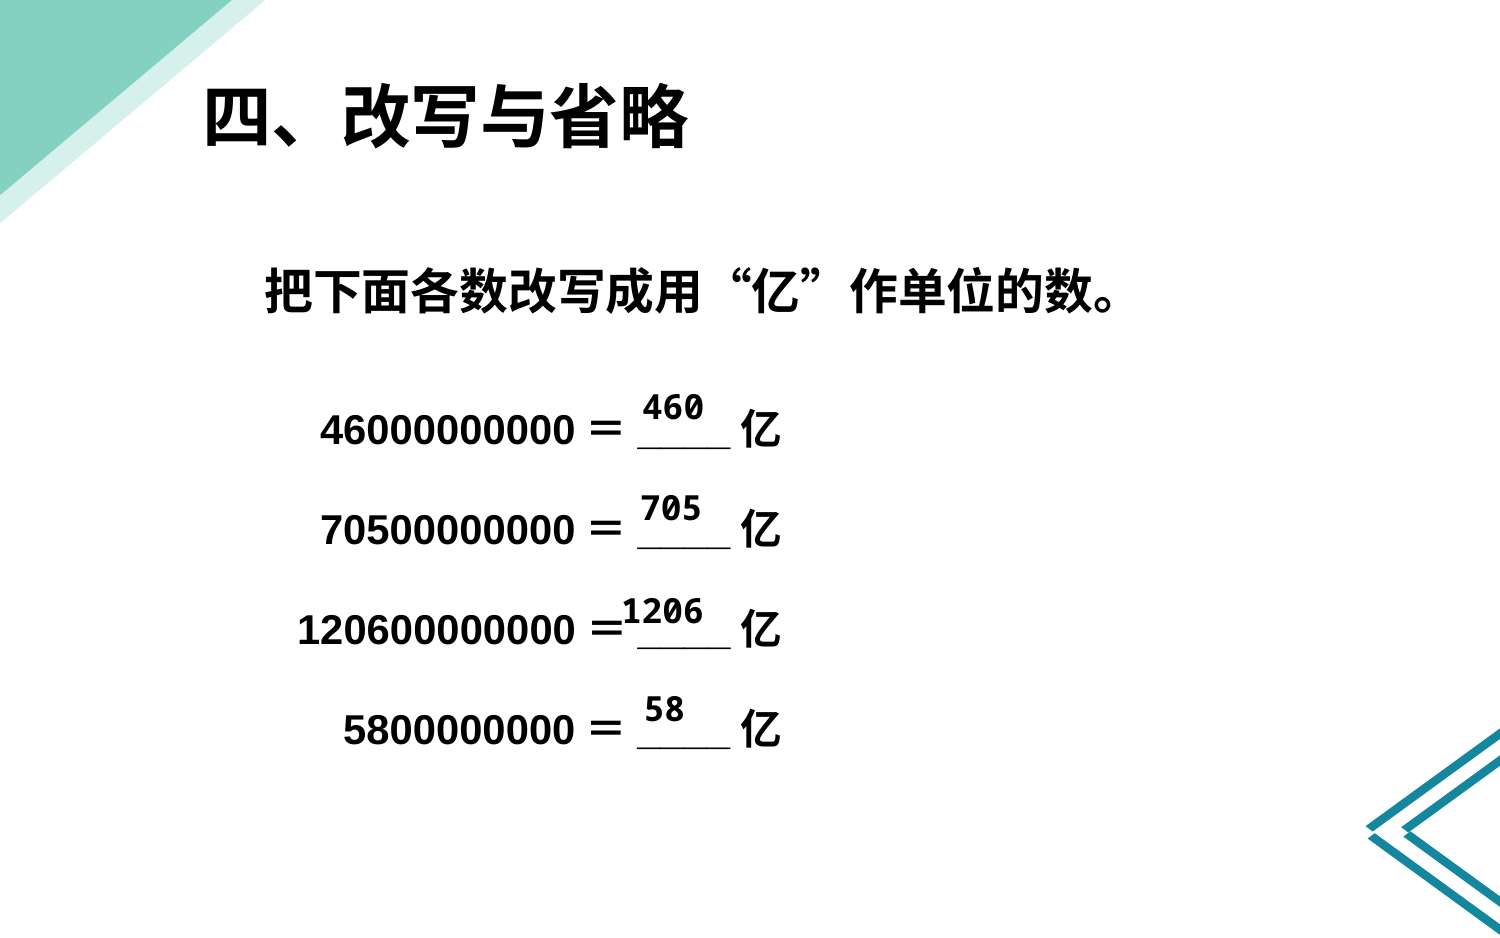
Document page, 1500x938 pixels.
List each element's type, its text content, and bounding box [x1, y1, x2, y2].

text_box 460 [627, 377, 720, 434]
text_box 58 [629, 679, 701, 737]
text_box 705 [625, 478, 718, 535]
text_box 四、改写与省略 [187, 56, 1026, 174]
text_box 46000000000＝____亿 70500000000＝____亿 120600000000＝____亿 5800000000＝____亿 [259, 345, 895, 760]
text_box 把下面各数改写成用“亿”作单位的数。 [249, 253, 1284, 327]
text_box 1206 [606, 581, 719, 638]
